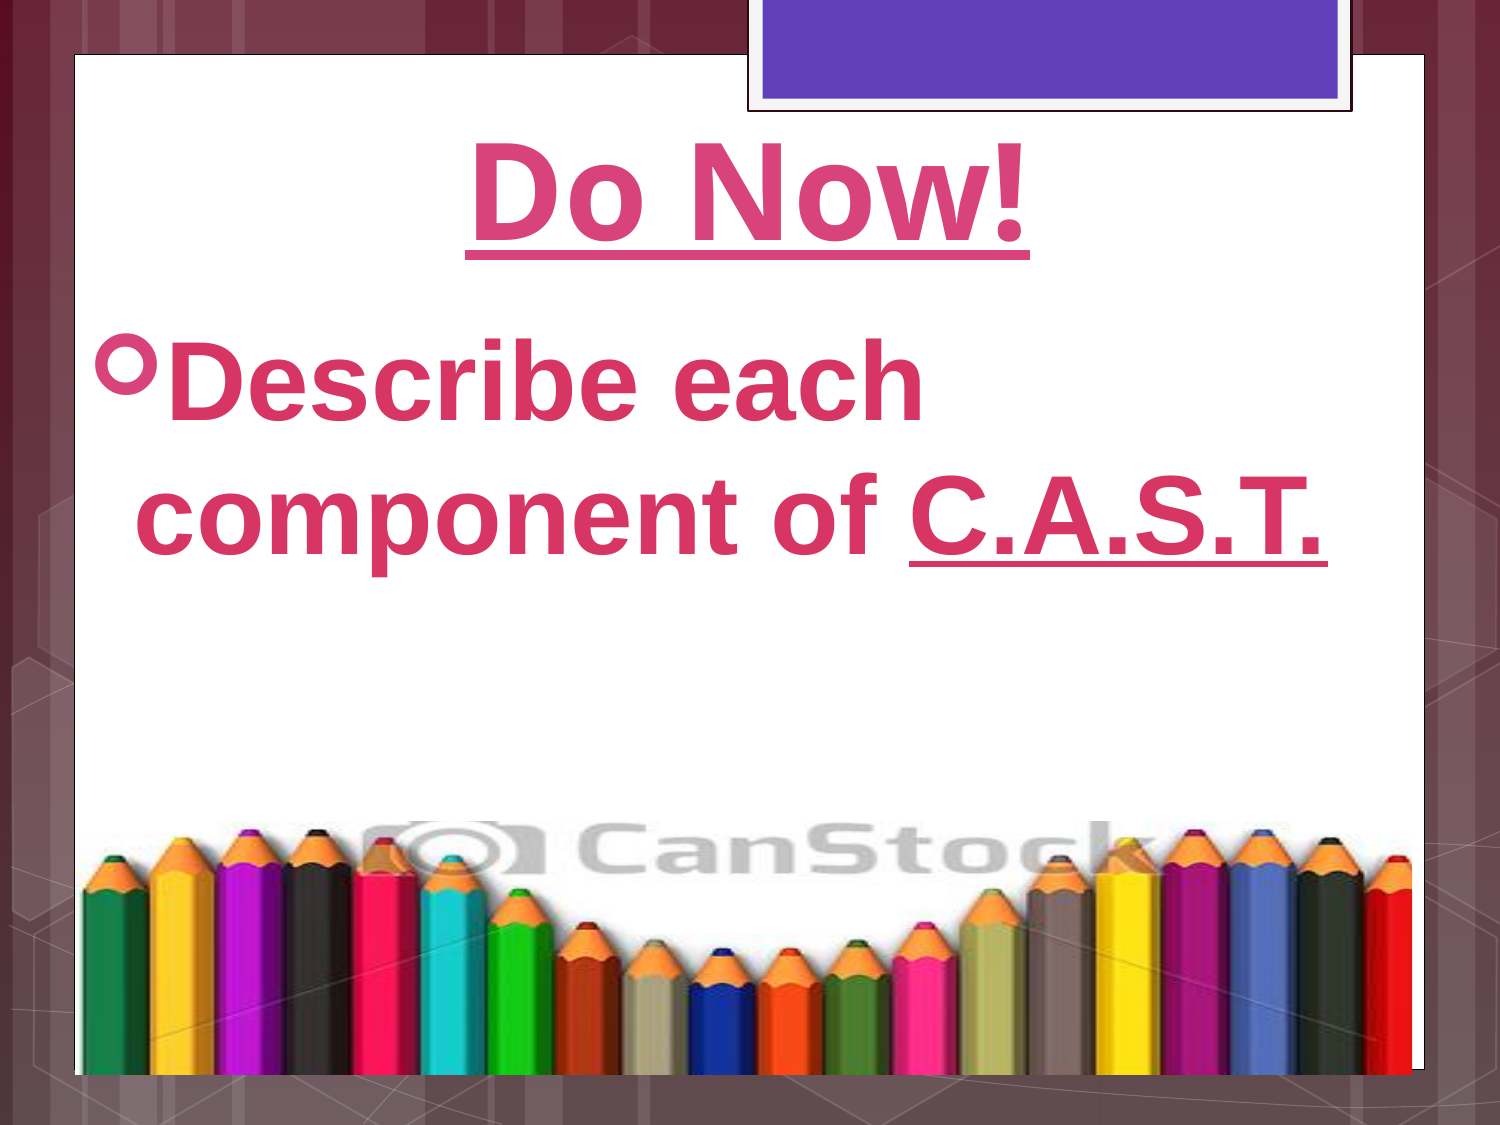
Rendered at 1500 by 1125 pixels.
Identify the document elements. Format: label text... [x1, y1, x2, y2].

list Describe each component of C.A.S.T. [62, 299, 1425, 876]
title Do Now! [171, 87, 1324, 275]
picture [74, 821, 1413, 1076]
